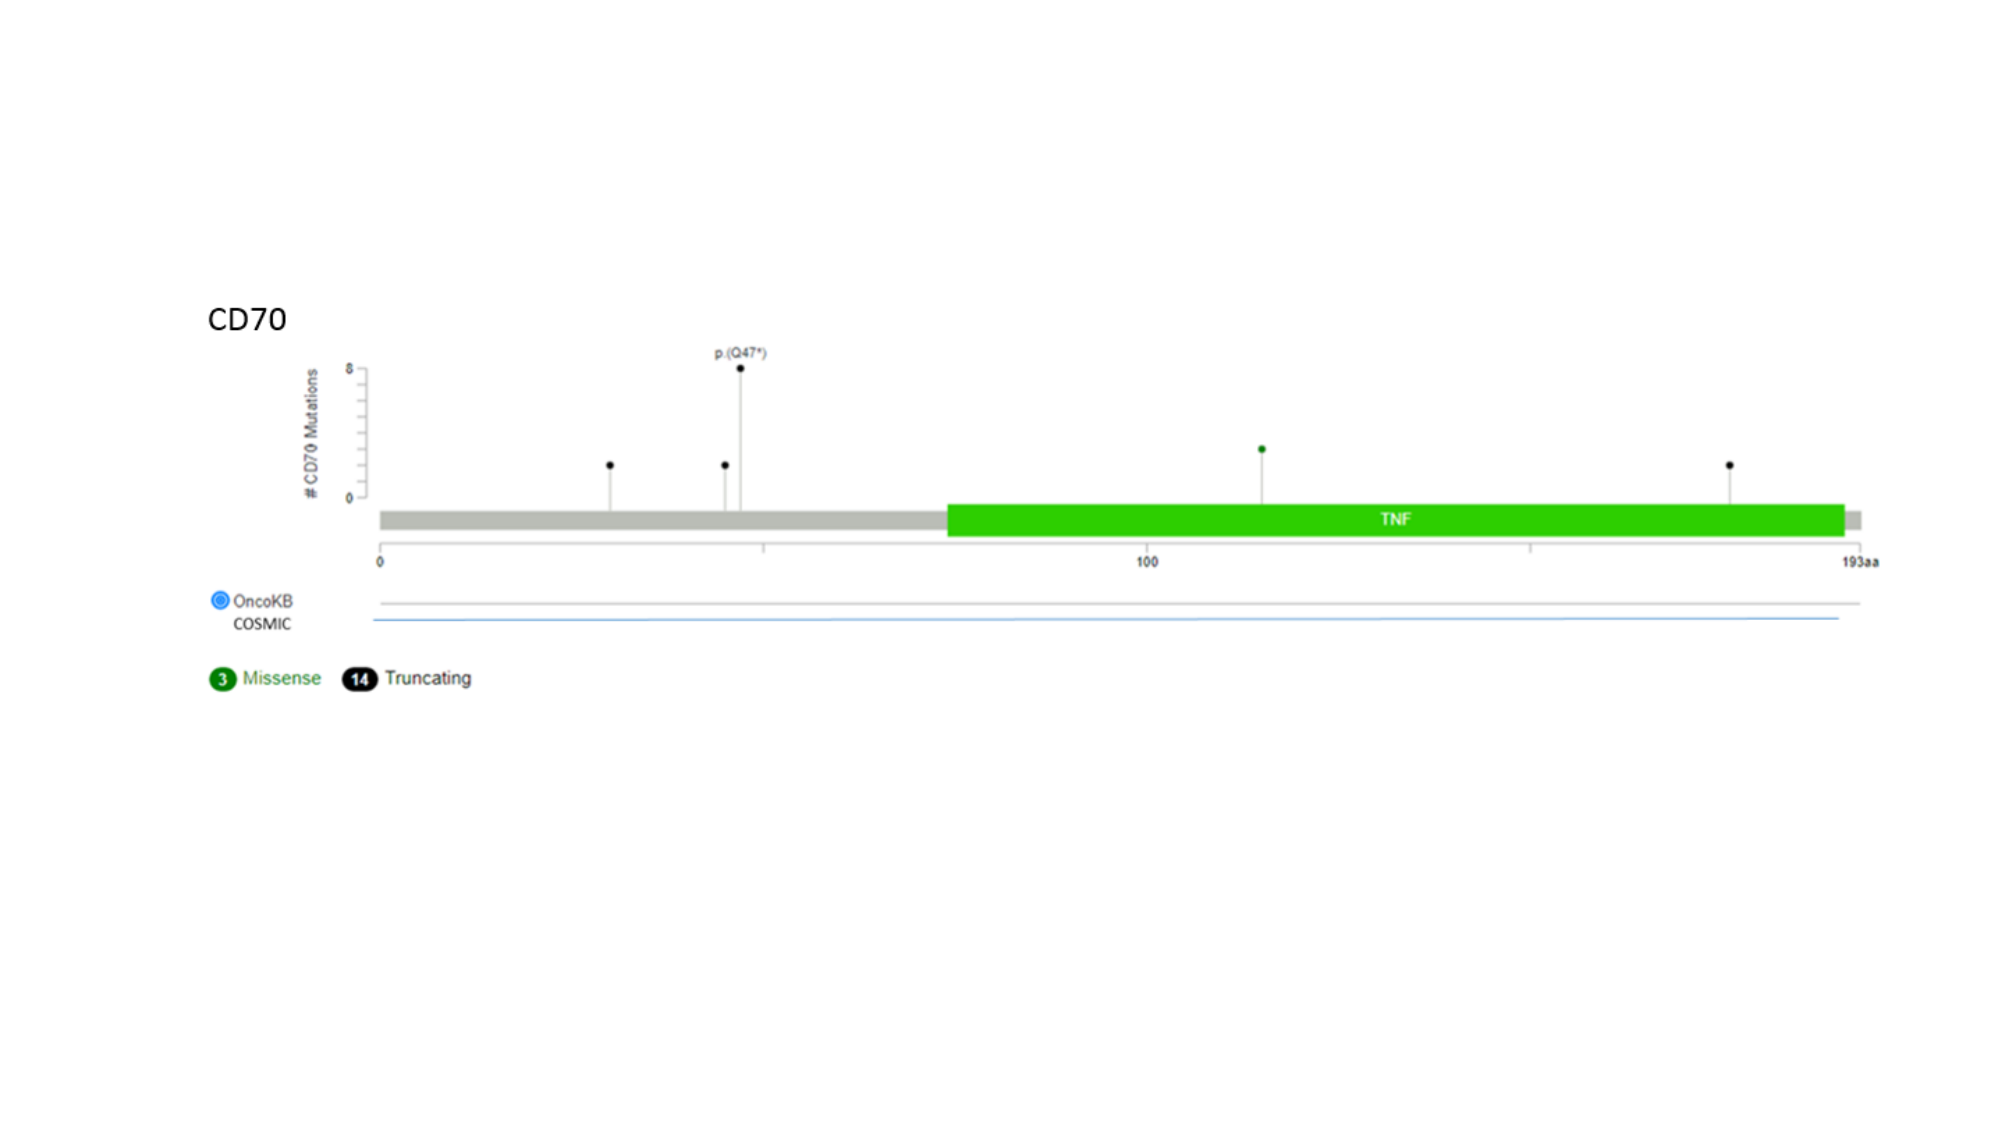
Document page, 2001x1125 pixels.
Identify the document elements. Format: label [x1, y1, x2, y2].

picture [181, 269, 1924, 759]
